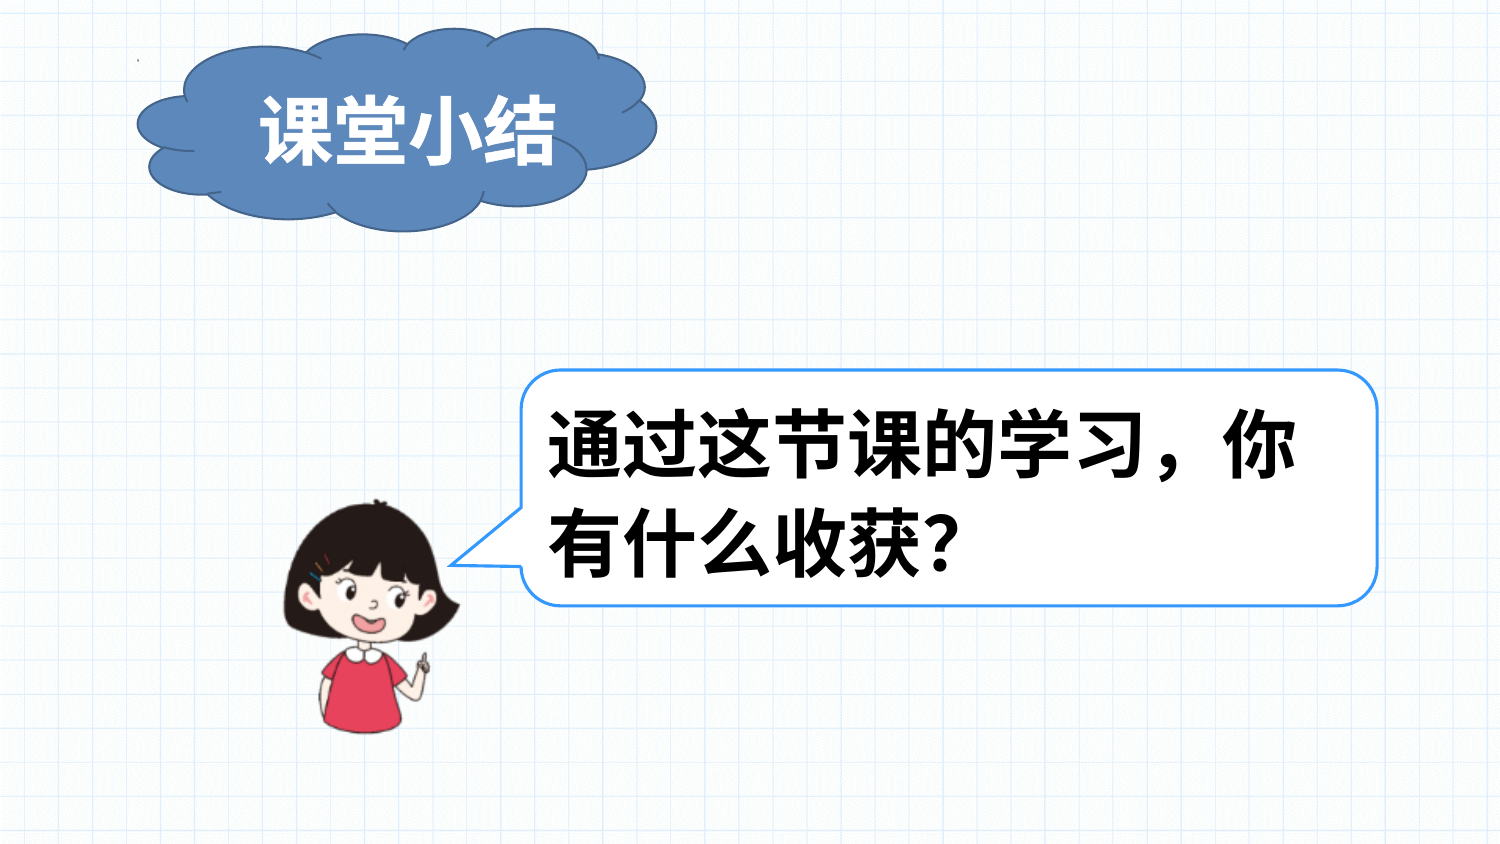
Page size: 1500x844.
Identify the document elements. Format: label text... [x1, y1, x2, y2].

picture [0, 0, 1500, 844]
text_box 通过这节课的学习，你有什么收获？ [474, 369, 1378, 606]
text_box [136, 27, 658, 233]
text_box 课堂小结 [243, 76, 574, 182]
